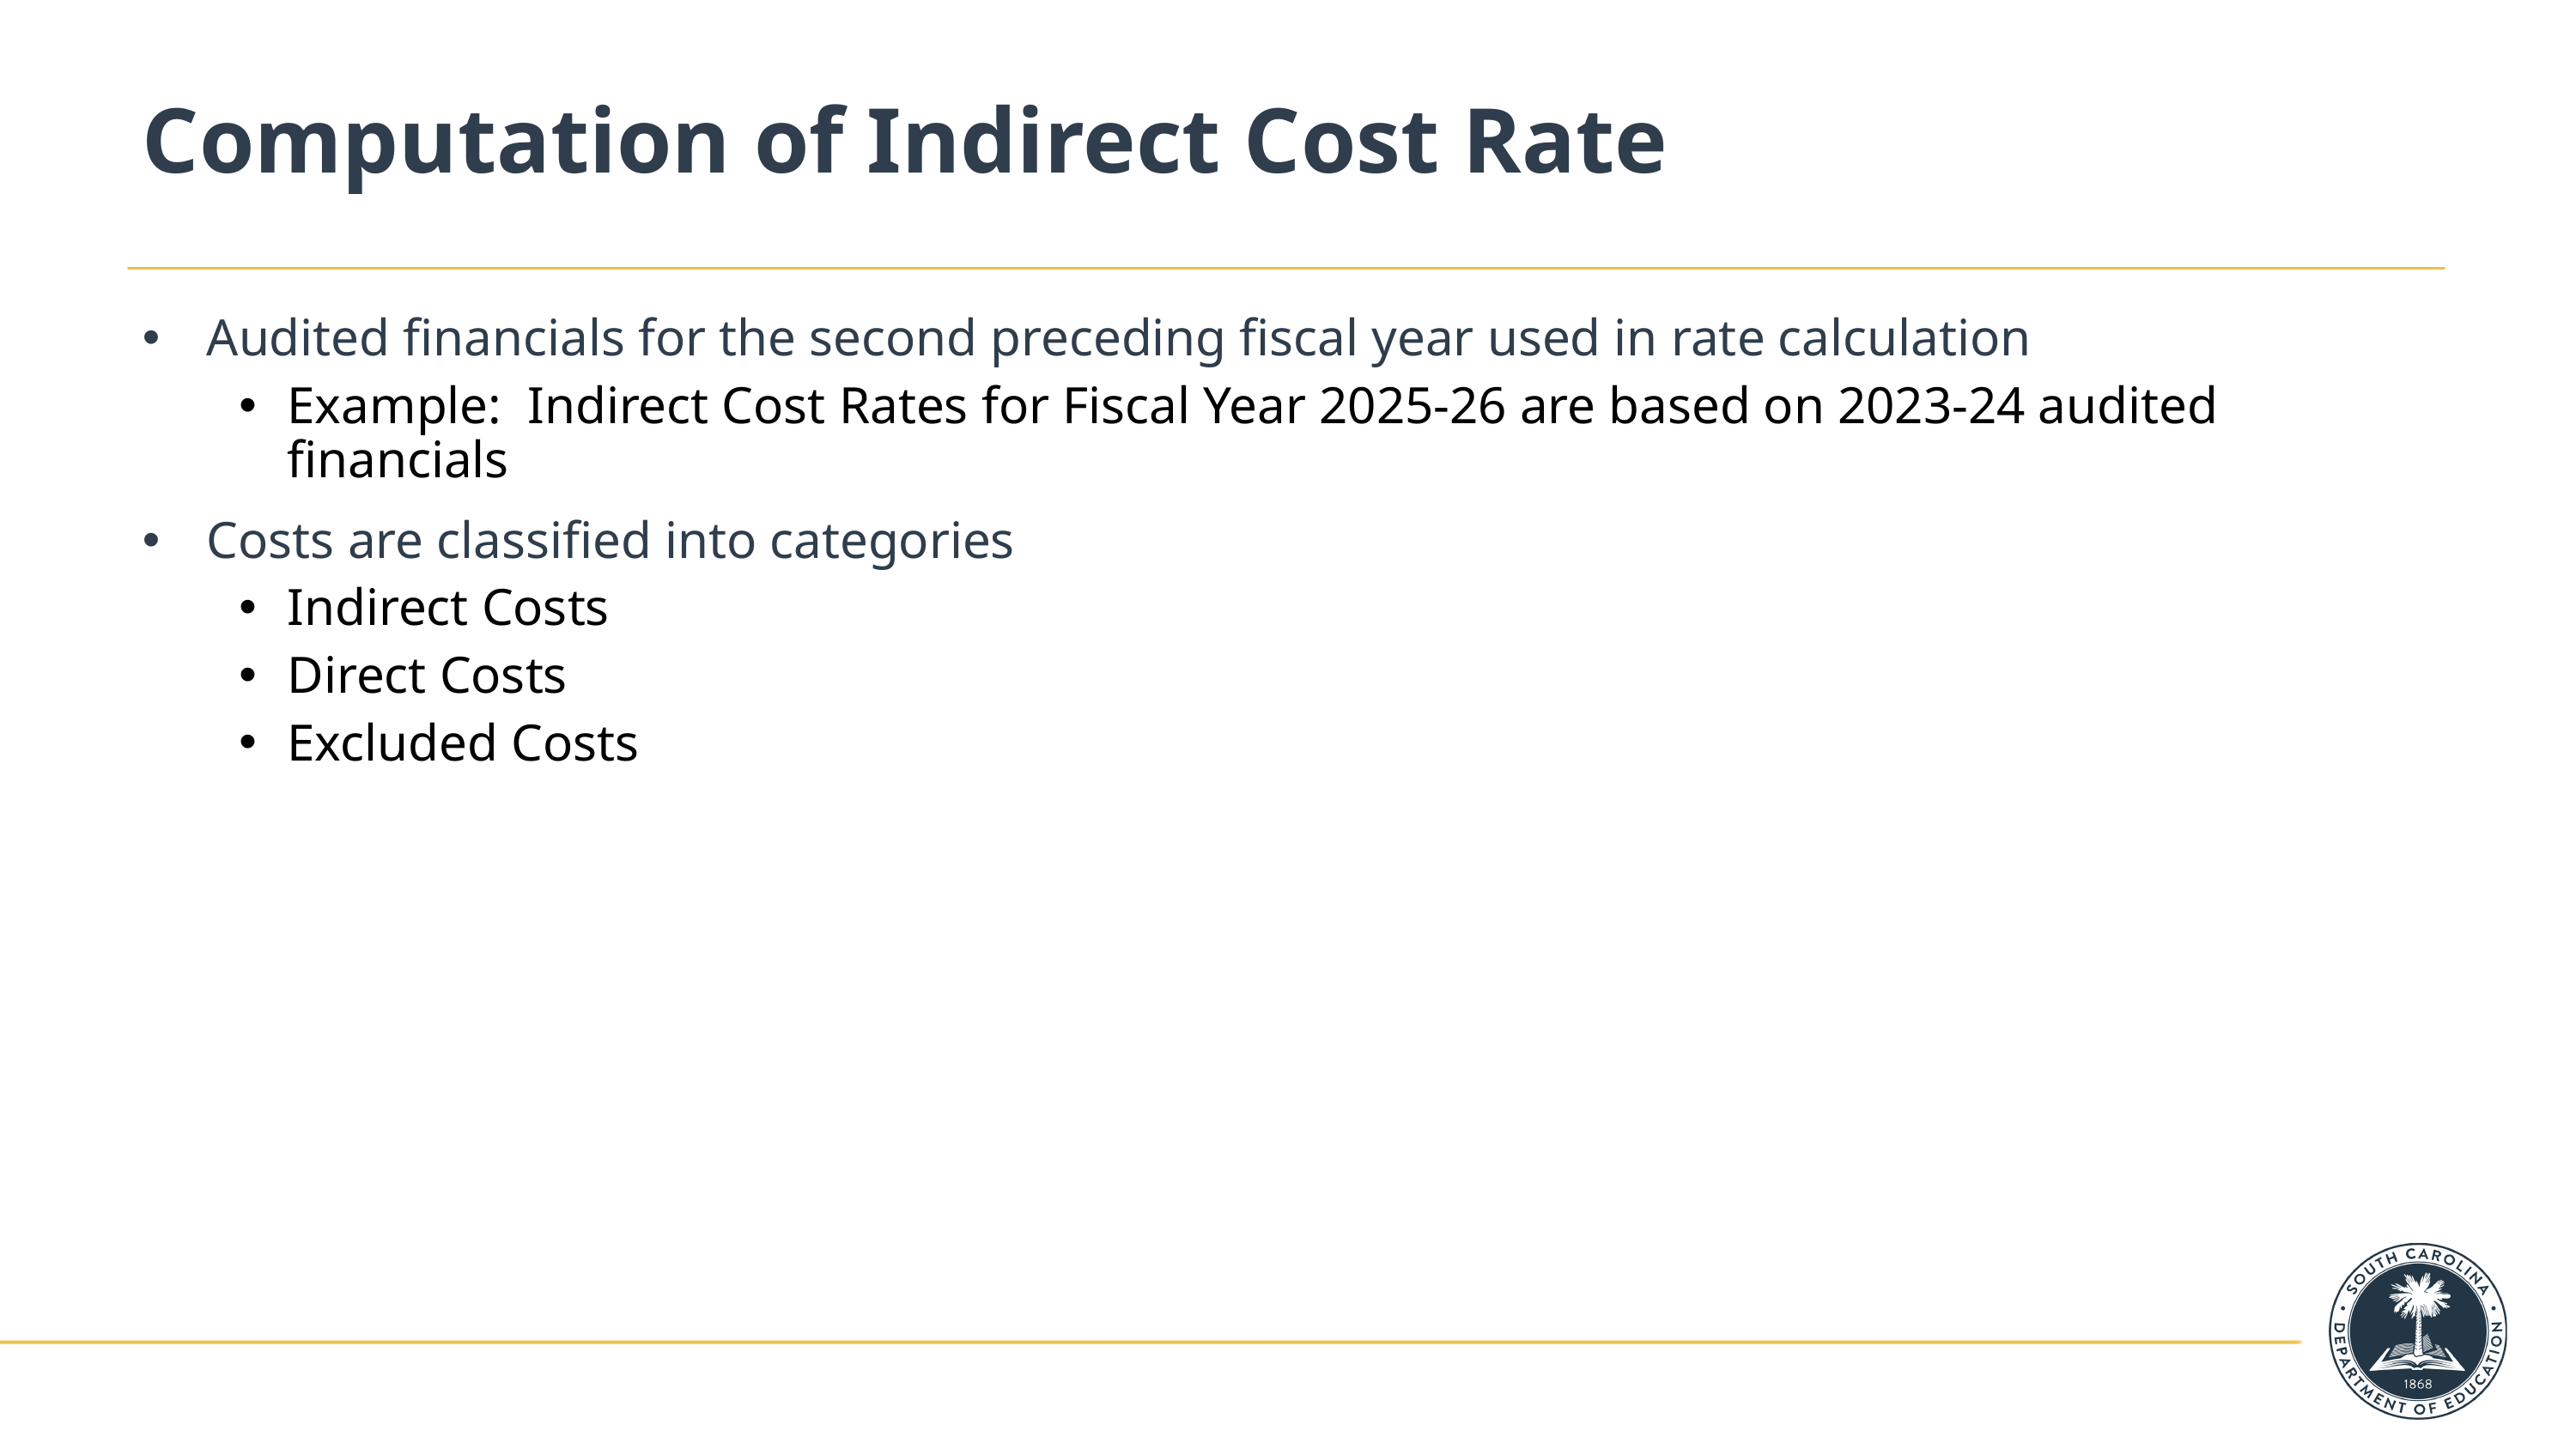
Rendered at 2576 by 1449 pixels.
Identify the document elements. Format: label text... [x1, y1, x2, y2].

picture [2329, 1243, 2507, 1420]
list Audited financials for the second preceding fiscal year used in rate calculation Example: Indirect Cost Rates for Fiscal Year 2025-26 are based on 2023-24 audited financials Costs are classified into categories Indirect Costs Direct Costs Excluded Costs [129, 306, 2447, 1149]
title Computation of Indirect Cost Rate [129, 76, 2447, 232]
